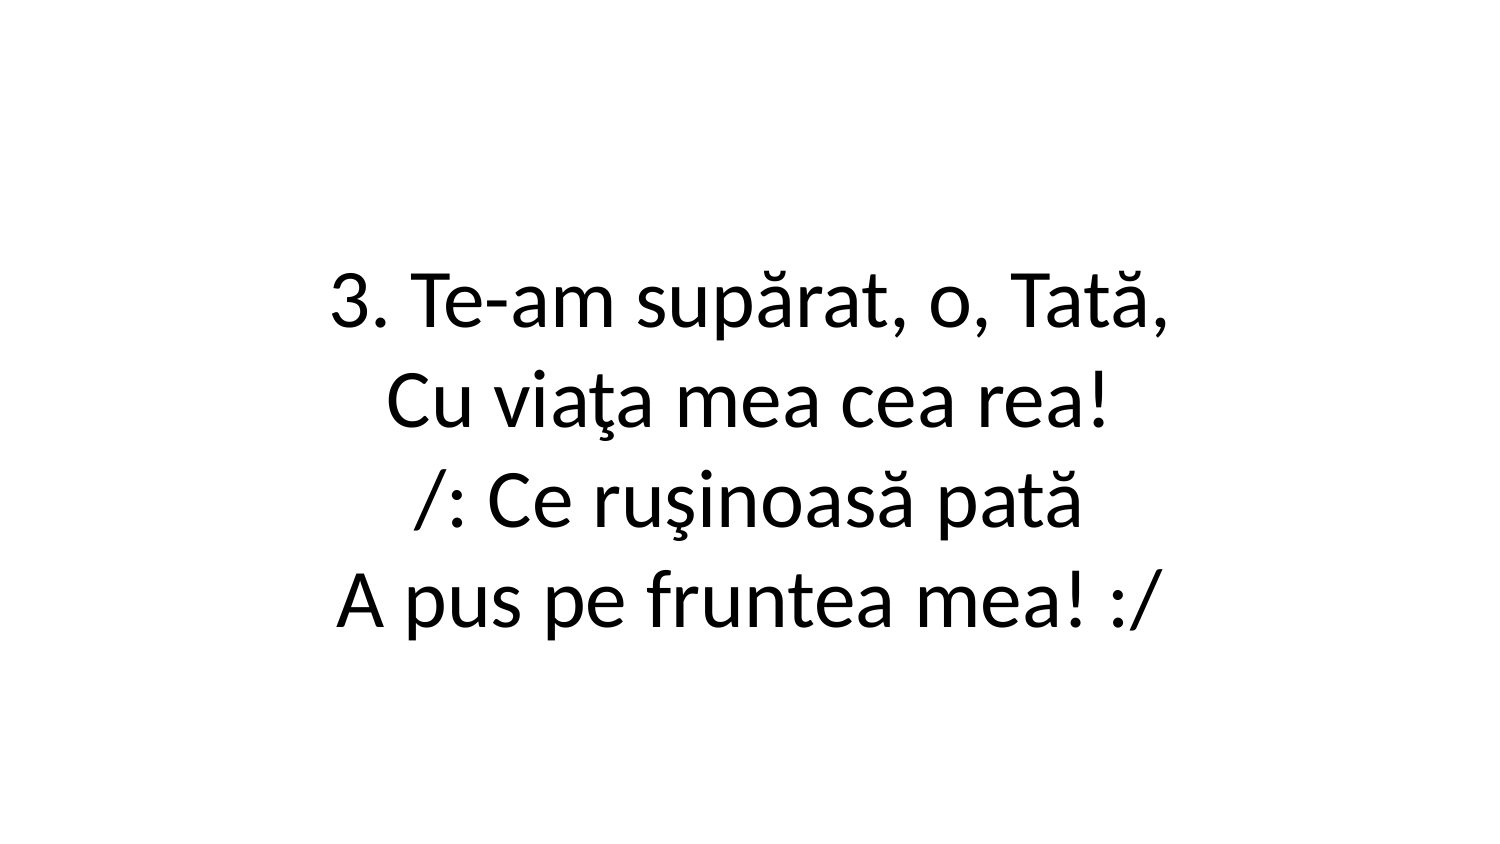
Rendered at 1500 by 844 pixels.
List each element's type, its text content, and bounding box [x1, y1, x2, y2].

text_box 3. Te-am supărat, o, Tată, Cu viaţa mea cea rea! /: Ce ruşinoasă pată A pus pe fruntea mea! :/ [313, 192, 1187, 652]
